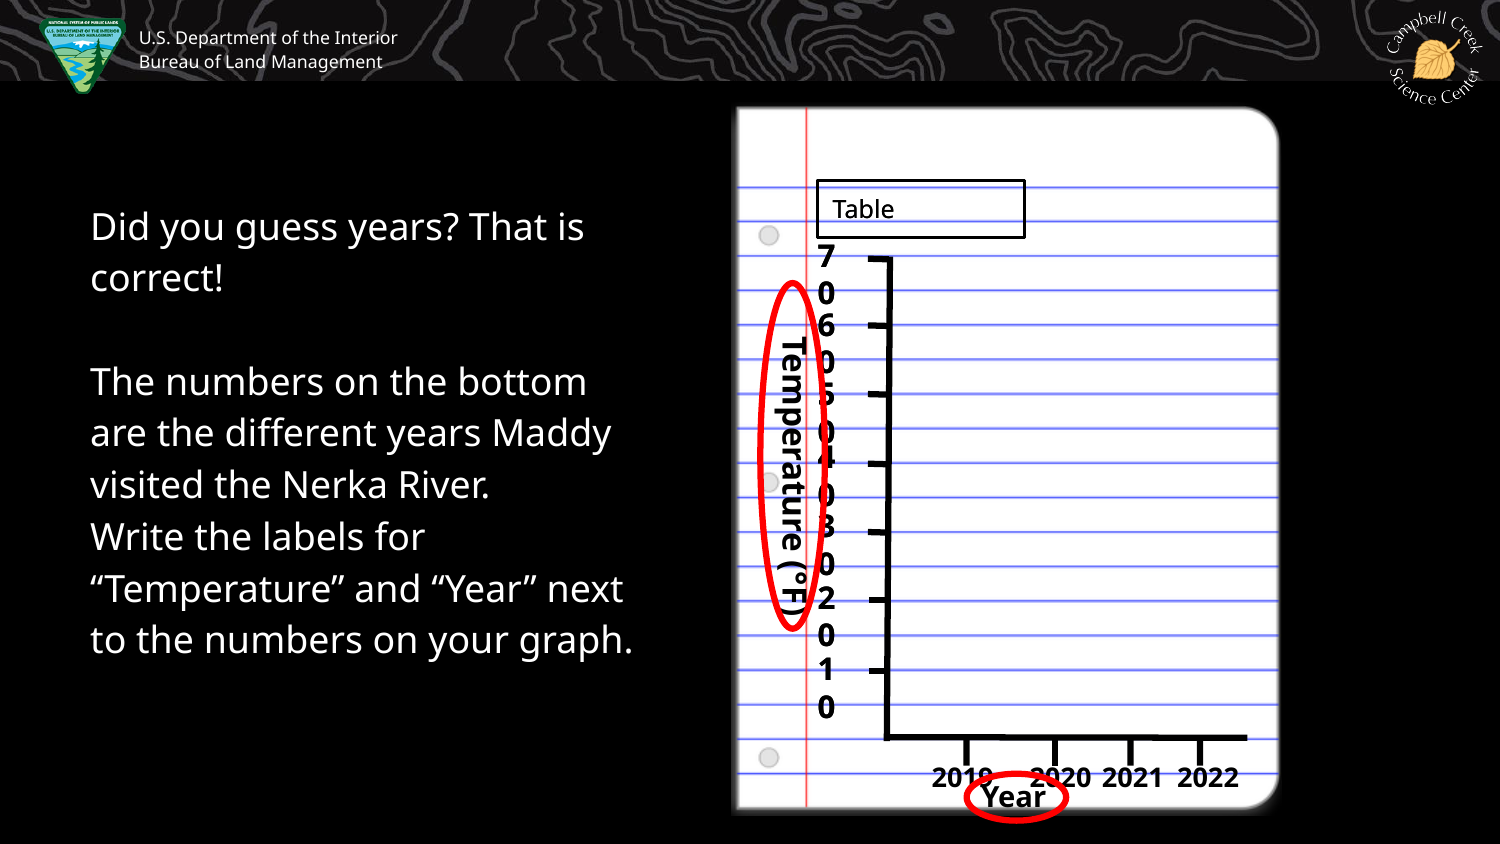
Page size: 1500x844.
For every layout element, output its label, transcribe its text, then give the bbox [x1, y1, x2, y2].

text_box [0, 0, 1500, 105]
title Did you guess years? That is correct! The numbers on the bottom are the different years Maddy visited the Nerka River. Write the labels for “Temperature” and “Year” next to the numbers on your graph. [75, 180, 658, 707]
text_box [730, 101, 1282, 816]
